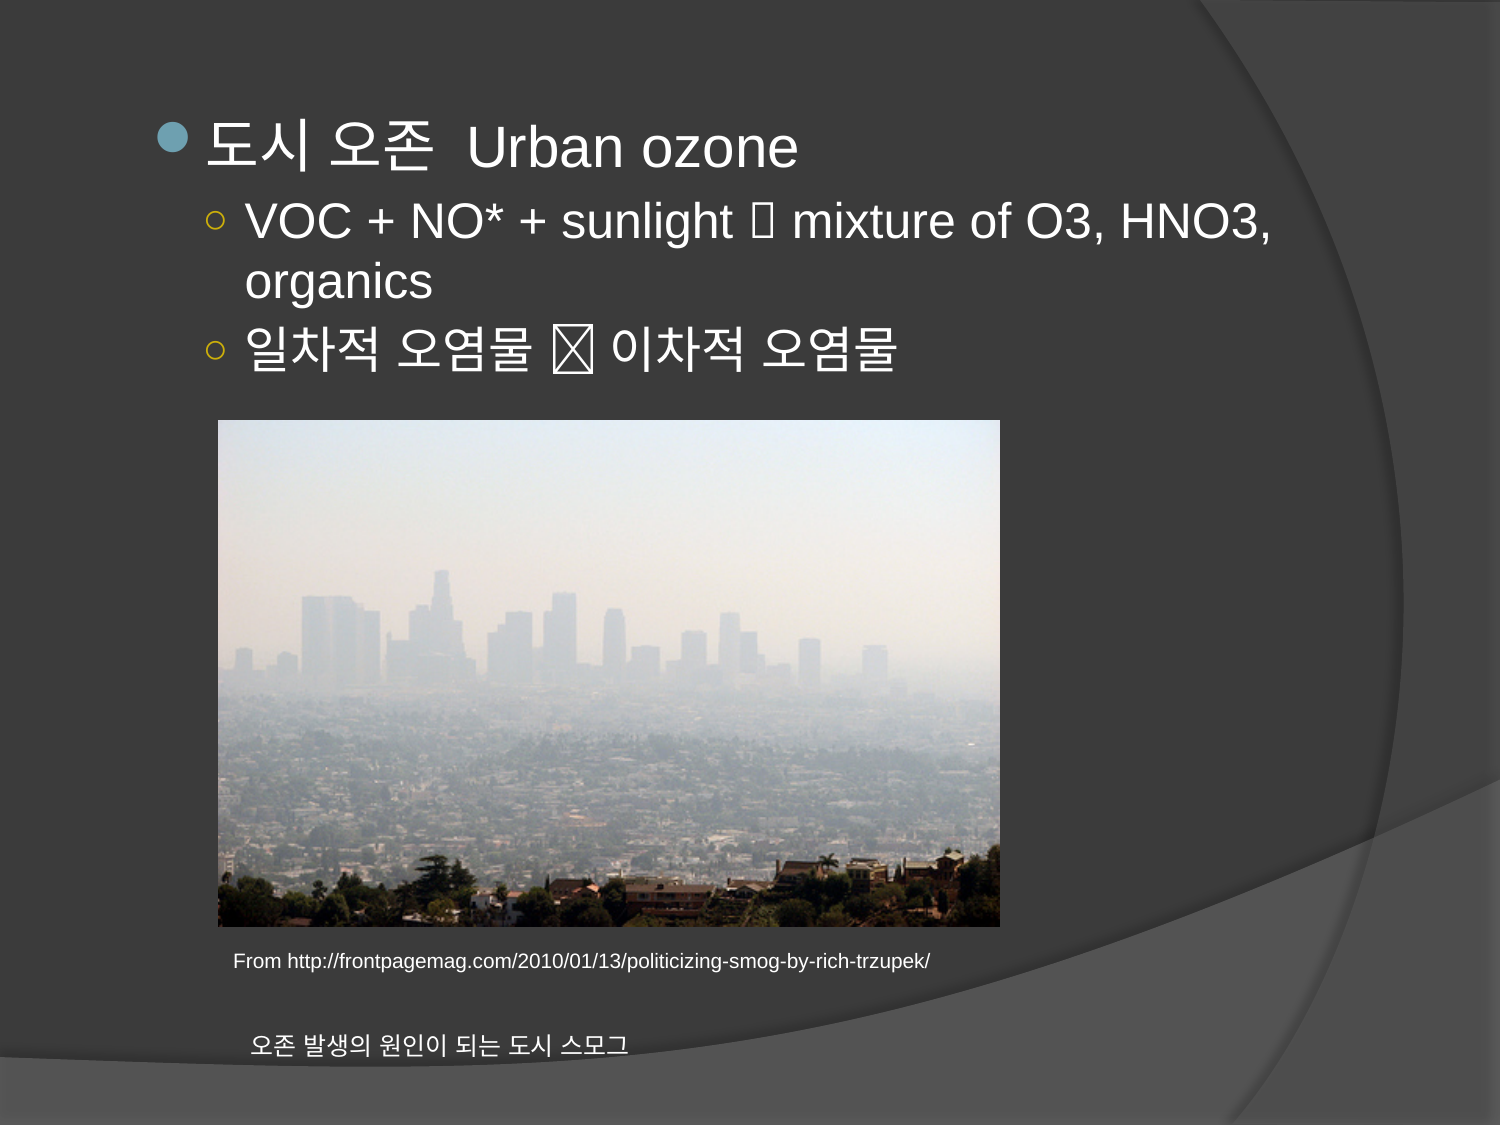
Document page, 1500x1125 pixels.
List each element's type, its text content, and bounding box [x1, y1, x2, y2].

picture [218, 420, 1000, 928]
text_box 오존 발생의 원인이 되는 도시 스모그 [235, 1023, 646, 1068]
list 도시 오존 Urban ozone VOC + NO* + sunlight  mixture of O3, HNO3, organics 일차적 오염물  이차적 오염물 [64, 101, 1412, 480]
text_box From http://frontpagemag.com/2010/01/13/politicizing-smog-by-rich-trzupek/ [218, 940, 969, 981]
